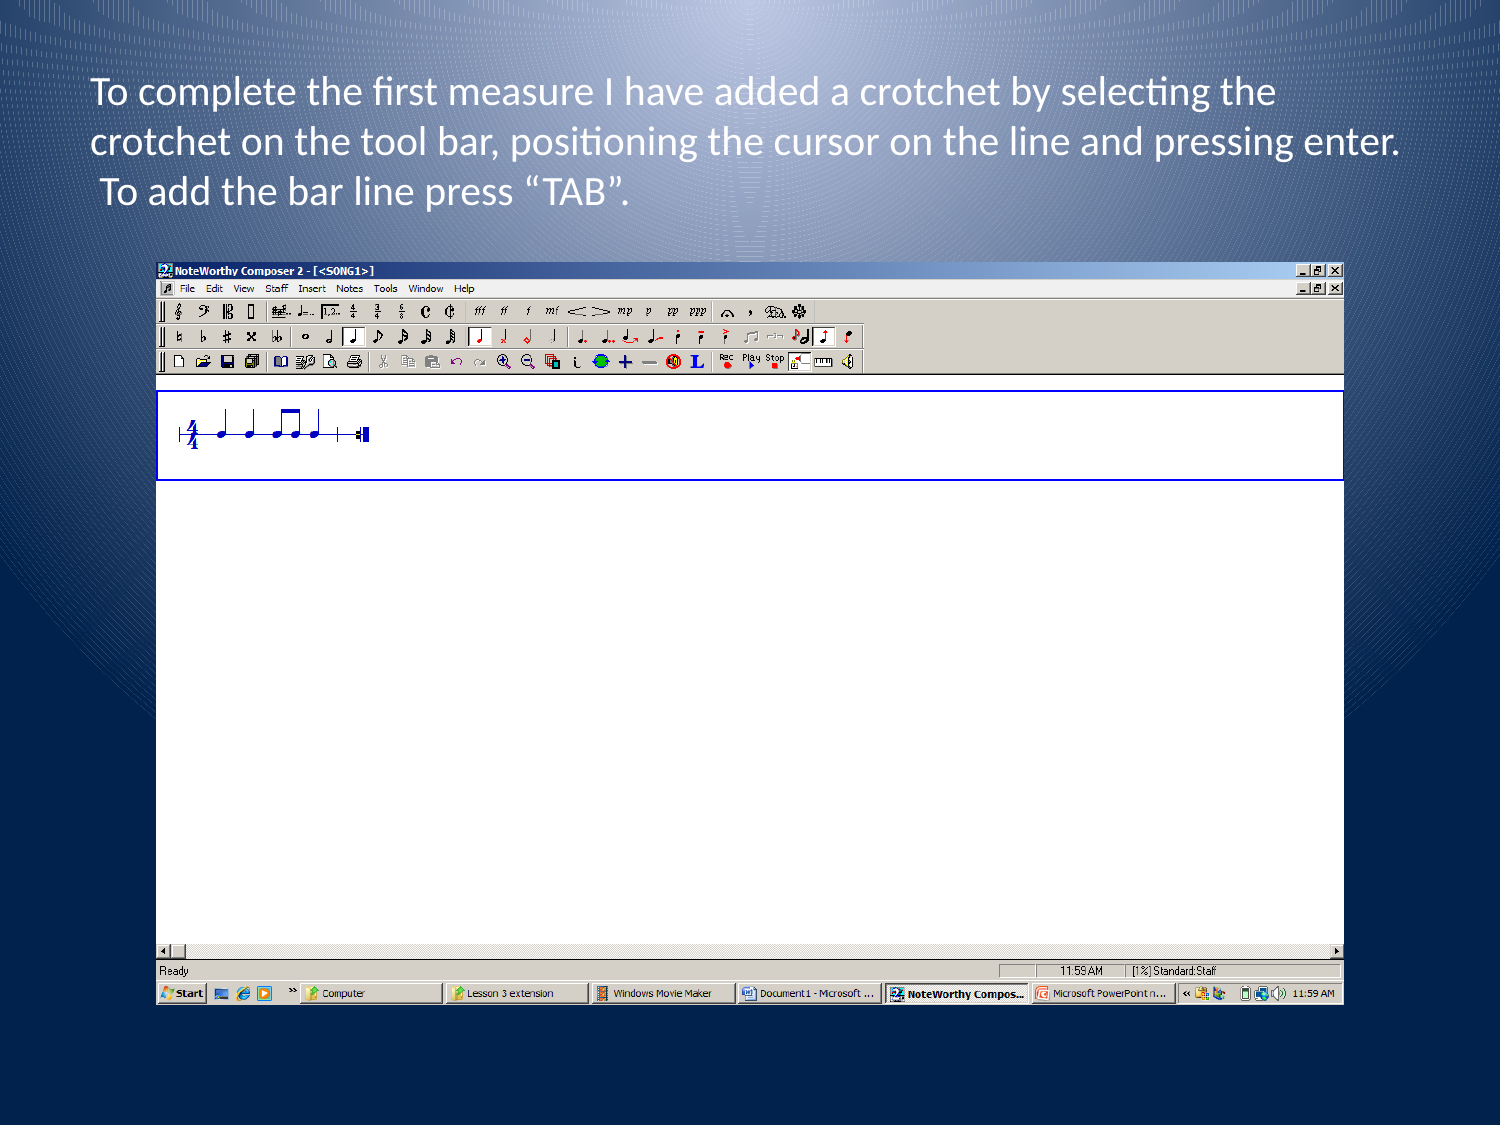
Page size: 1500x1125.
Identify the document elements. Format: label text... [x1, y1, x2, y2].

title To complete the first measure I have added a crotchet by selecting the crotchet on the tool bar, positioning the cursor on the line and pressing enter. To add the bar line press “TAB”. [75, 45, 1425, 233]
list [155, 262, 1345, 1006]
